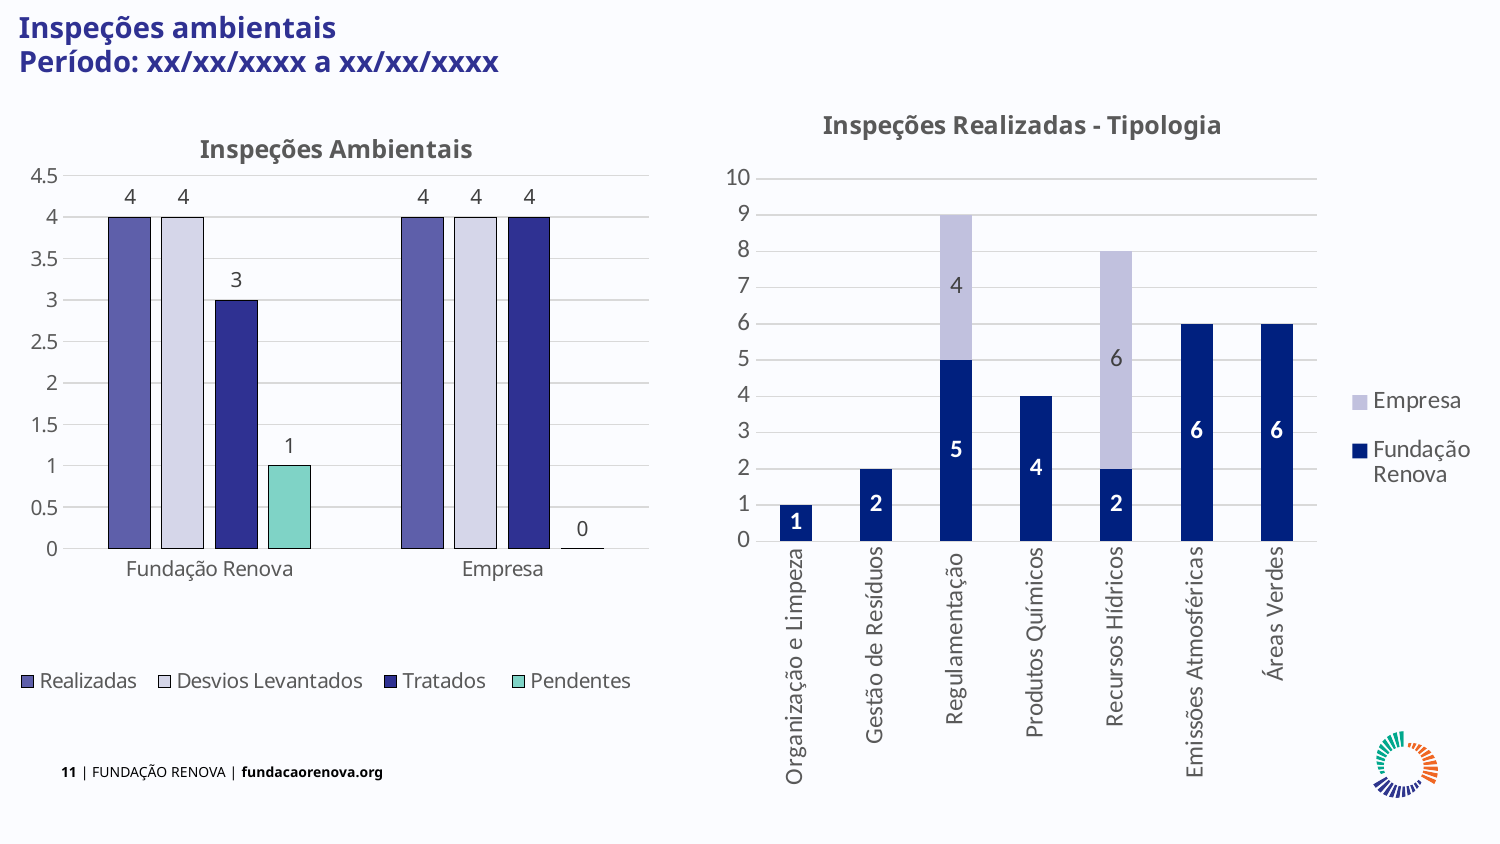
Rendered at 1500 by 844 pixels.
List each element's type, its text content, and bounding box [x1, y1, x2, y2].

picture [1373, 794, 1438, 798]
chart [697, 99, 1484, 794]
chart [4, 103, 670, 771]
text_box Inspeções ambientais Período: xx/xx/xxxx a xx/xx/xxxx [4, 2, 956, 104]
